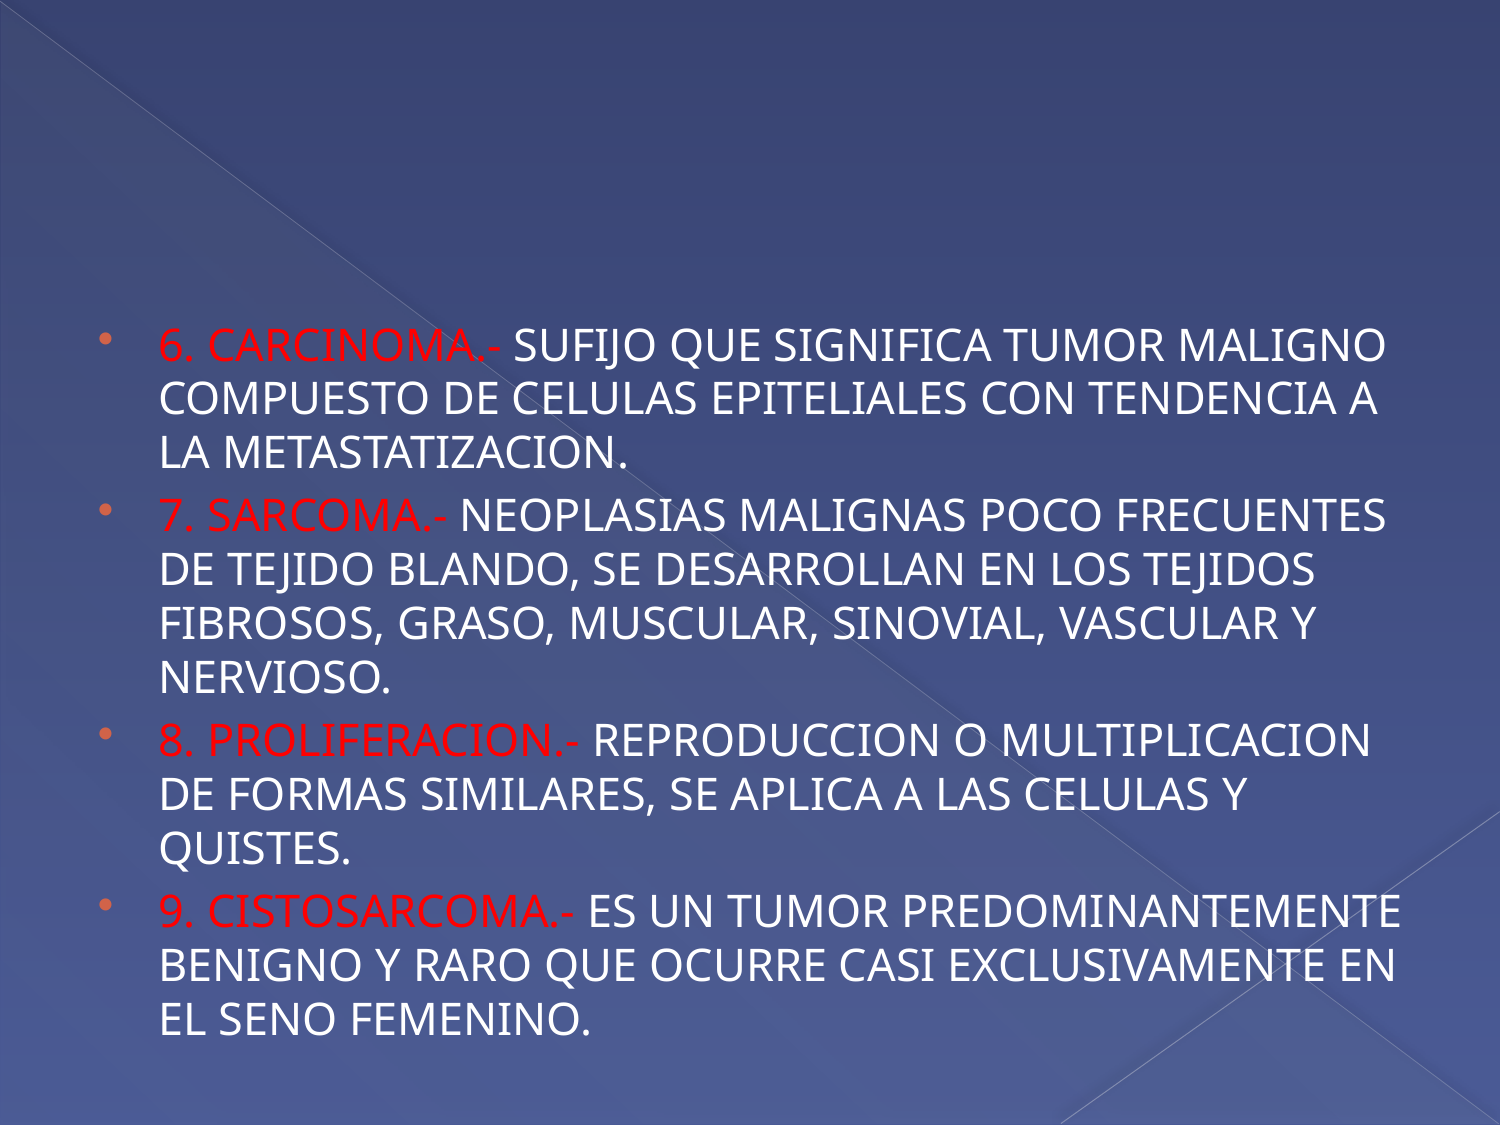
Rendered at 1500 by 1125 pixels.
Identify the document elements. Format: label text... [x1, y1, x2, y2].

list 6. CARCINOMA.- SUFIJO QUE SIGNIFICA TUMOR MALIGNO COMPUESTO DE CELULAS EPITELIALES CON TENDENCIA A LA METASTATIZACION. 7. SARCOMA.- NEOPLASIAS MALIGNAS POCO FRECUENTES DE TEJIDO BLANDO, SE DESARROLLAN EN LOS TEJIDOS FIBROSOS, GRASO, MUSCULAR, SINOVIAL, VASCULAR Y NERVIOSO. 8. PROLIFERACION.- REPRODUCCION O MULTIPLICACION DE FORMAS SIMILARES, SE APLICA A LAS CELULAS Y QUISTES. 9. CISTOSARCOMA.- ES UN TUMOR PREDOMINANTEMENTE BENIGNO Y RARO QUE OCURRE CASI EXCLUSIVAMENTE EN EL SENO FEMENINO. [75, 308, 1425, 1059]
